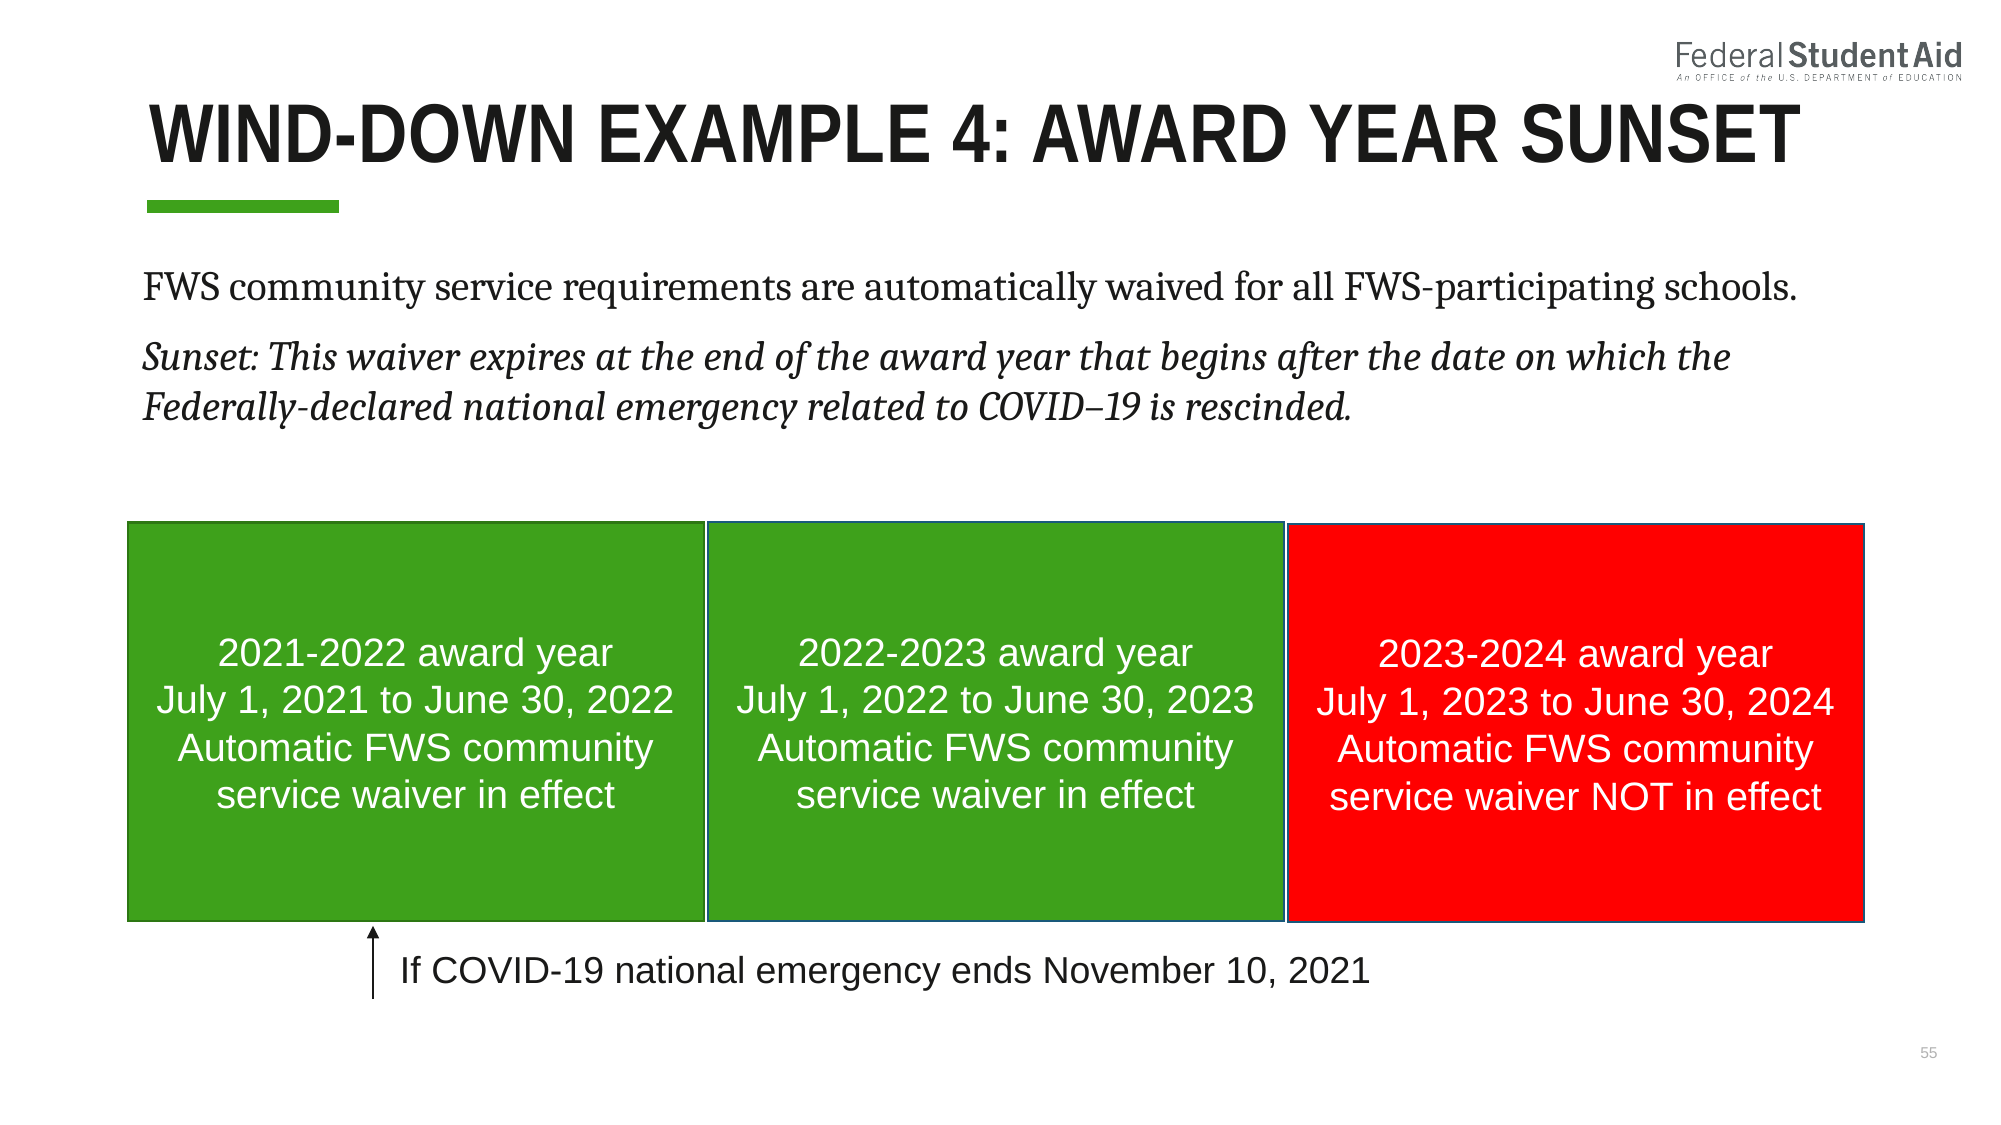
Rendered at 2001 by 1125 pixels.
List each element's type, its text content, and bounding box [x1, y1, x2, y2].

text_box 2021-2022 award year July 1, 2021 to June 30, 2022 Automatic FWS community service waiver in effect [127, 521, 705, 922]
picture [1651, 16, 1986, 106]
title Wind-down example 4: Award year sunset [149, 57, 1864, 189]
text_box If COVID-19 national emergency ends November 10, 2021 [385, 938, 1387, 999]
slide_number 55 [1920, 1042, 1986, 1094]
text_box 2023-2024 award year July 1, 2023 to June 30, 2024 Automatic FWS community service waiver NOT in effect [1287, 523, 1865, 923]
text_box 2022-2023 award year July 1, 2022 to June 30, 2023 Automatic FWS community service waiver in effect [707, 531, 1285, 922]
text_box FWS community service requirements are automatically waived for all FWS-participating schools. Sunset: This waiver expires at the end of the award year that begins after the date on which the Federally-declared national emergency related to COVID–19 is rescinded. [128, 251, 1864, 531]
